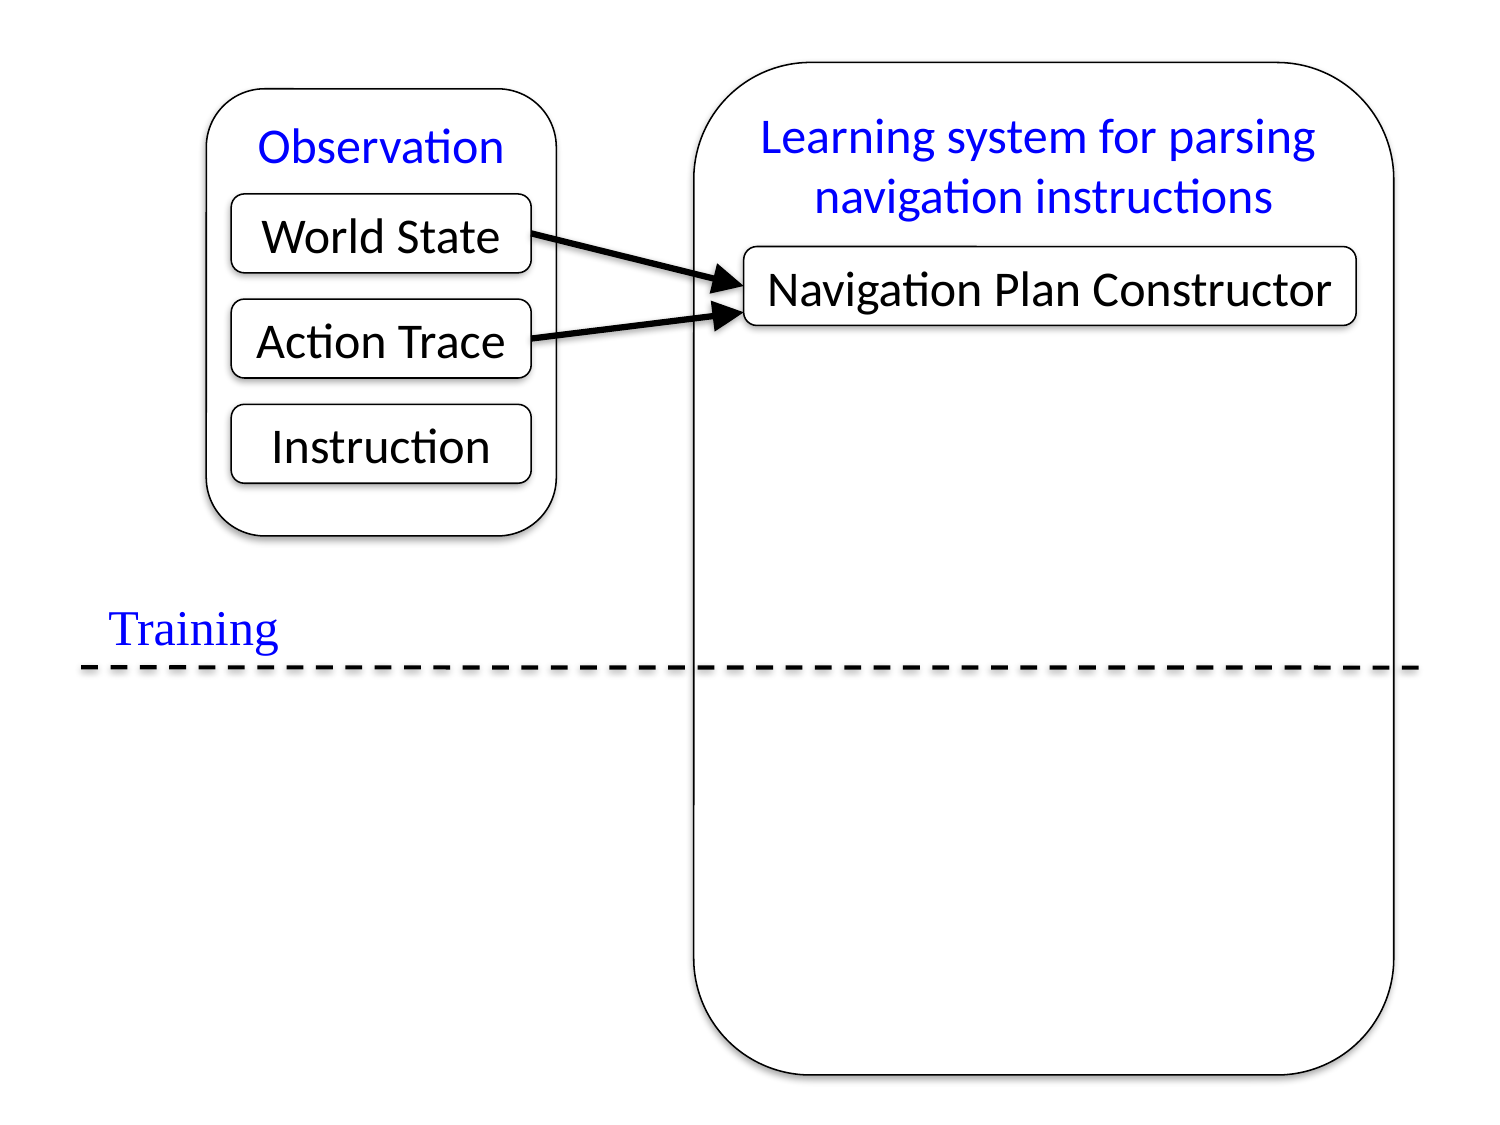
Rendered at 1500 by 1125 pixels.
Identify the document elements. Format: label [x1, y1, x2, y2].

text_box [80, 62, 1419, 1076]
